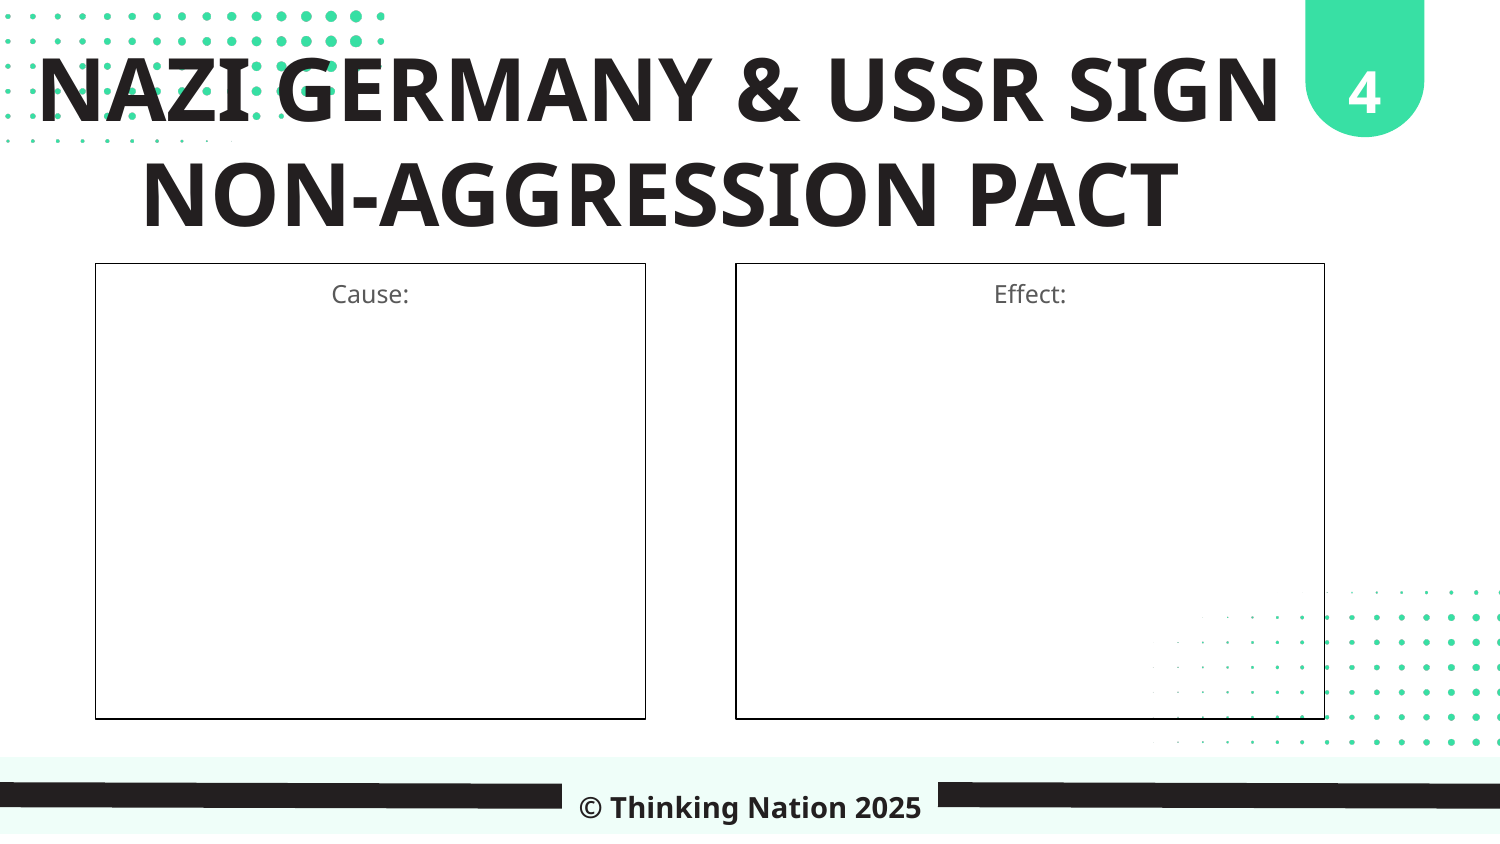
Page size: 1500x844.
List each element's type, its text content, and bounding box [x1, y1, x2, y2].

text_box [1300, 0, 1430, 138]
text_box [0, 756, 1500, 835]
text_box [0, 0, 385, 144]
text_box Cause: [95, 263, 646, 720]
text_box NAZI GERMANY & USSR SIGN NON-AGGRESSION PACT [29, 34, 1291, 245]
text_box Effect: [735, 263, 1325, 720]
text_box [1128, 590, 1500, 755]
